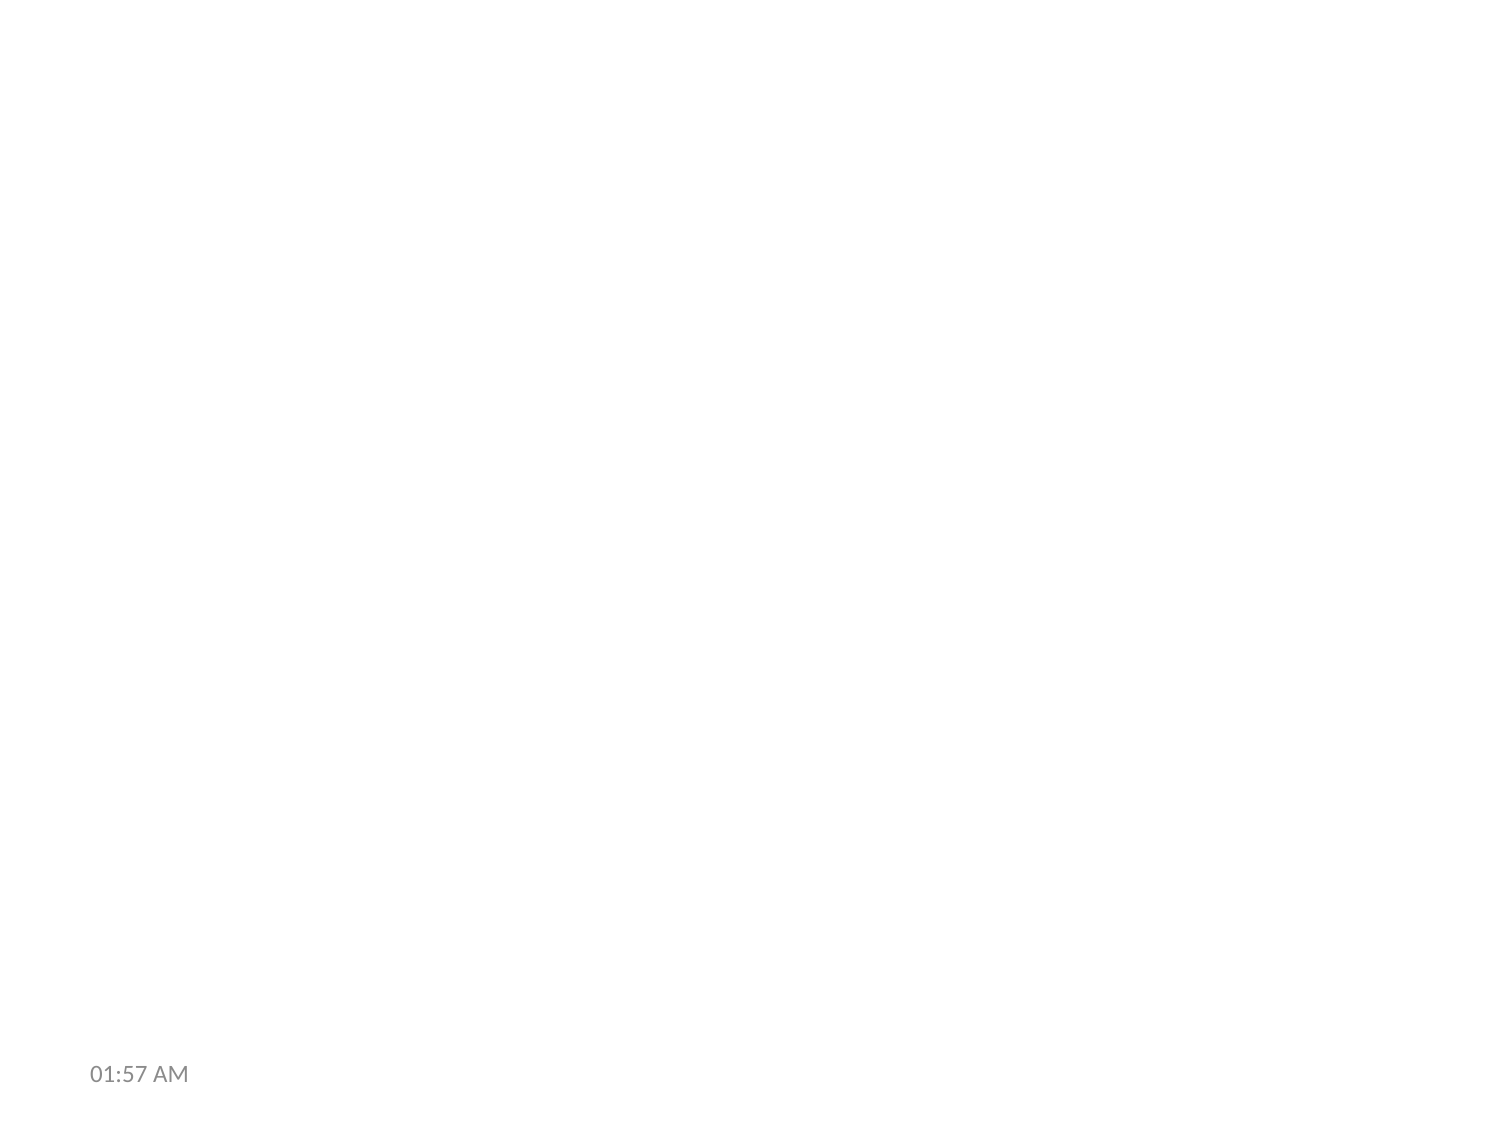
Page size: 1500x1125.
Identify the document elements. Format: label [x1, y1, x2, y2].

slide_number [75, 1042, 425, 1103]
